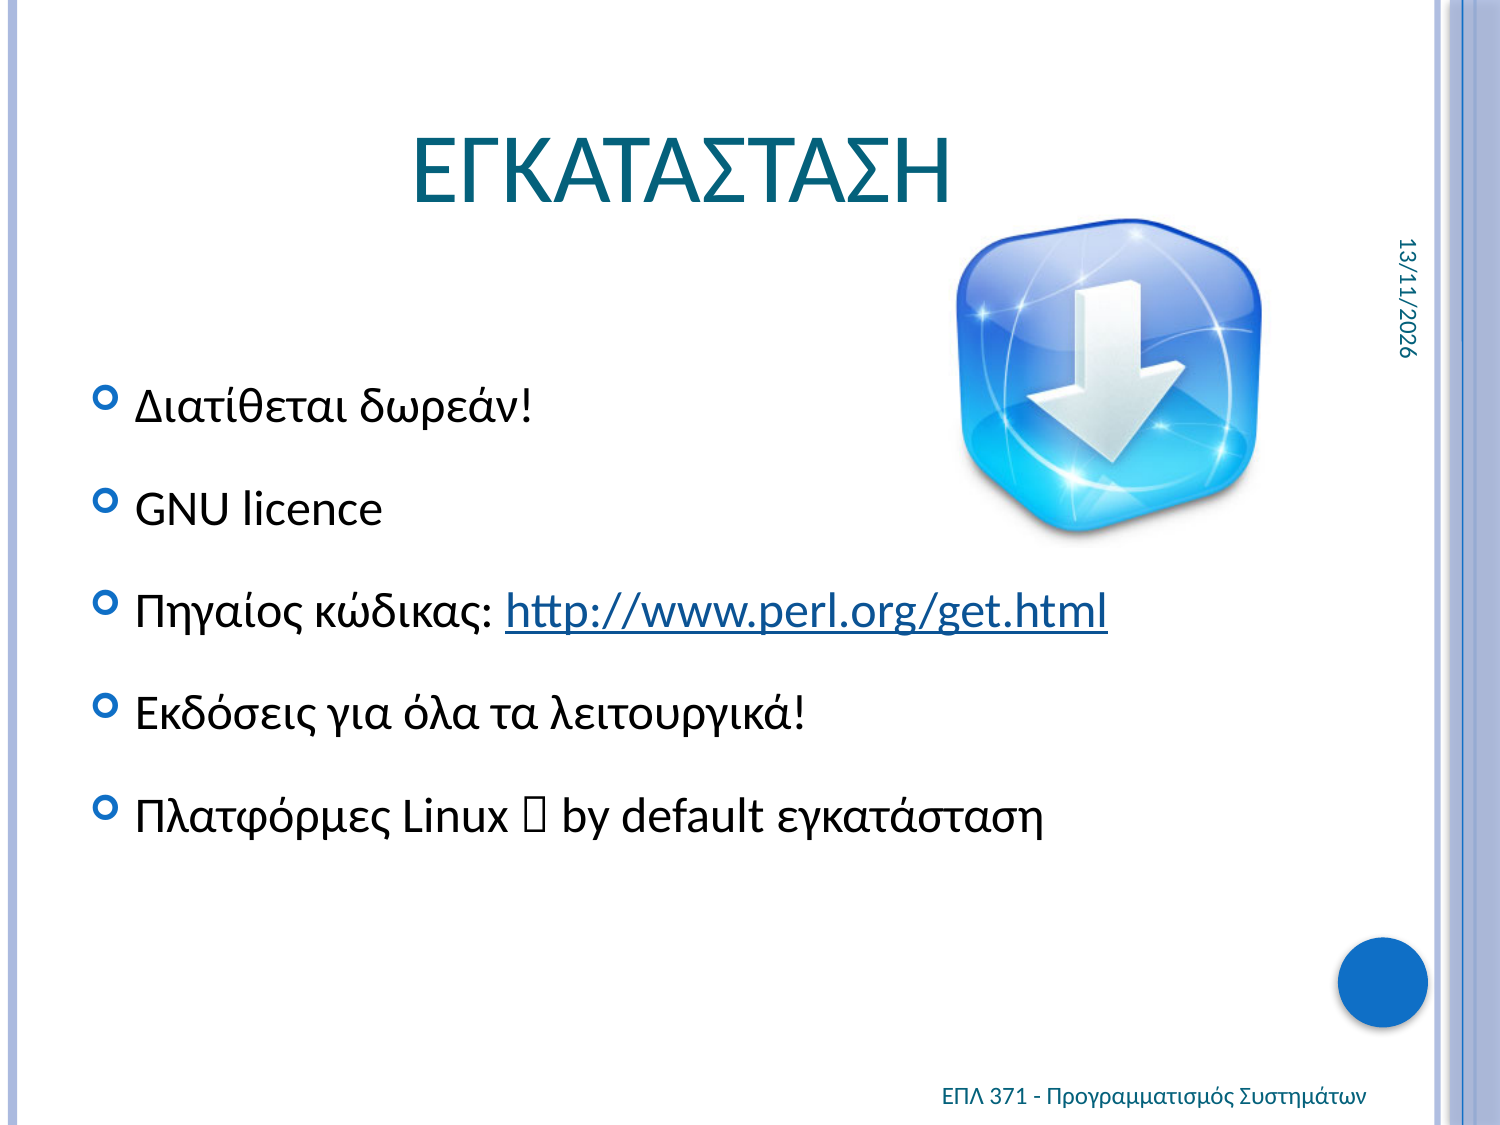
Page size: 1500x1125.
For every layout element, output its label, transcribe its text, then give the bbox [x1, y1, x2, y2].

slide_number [1378, 43, 1442, 374]
title ΕΓΚΑΤΑΣΤΑΣΗ [194, 42, 1171, 231]
picture [938, 204, 1283, 548]
list Διατίθεται δωρεάν! GNU licence Πηγαίος κώδικας: http://www.perl.org/get.html Εκδόσεις για όλα τα λειτουργικά! Πλατφόρμες Linux  by default εγκατάσταση [75, 262, 1353, 1062]
footer ΕΠΛ 371 - Προγραμματισμός Συστημάτων [927, 1065, 1453, 1125]
